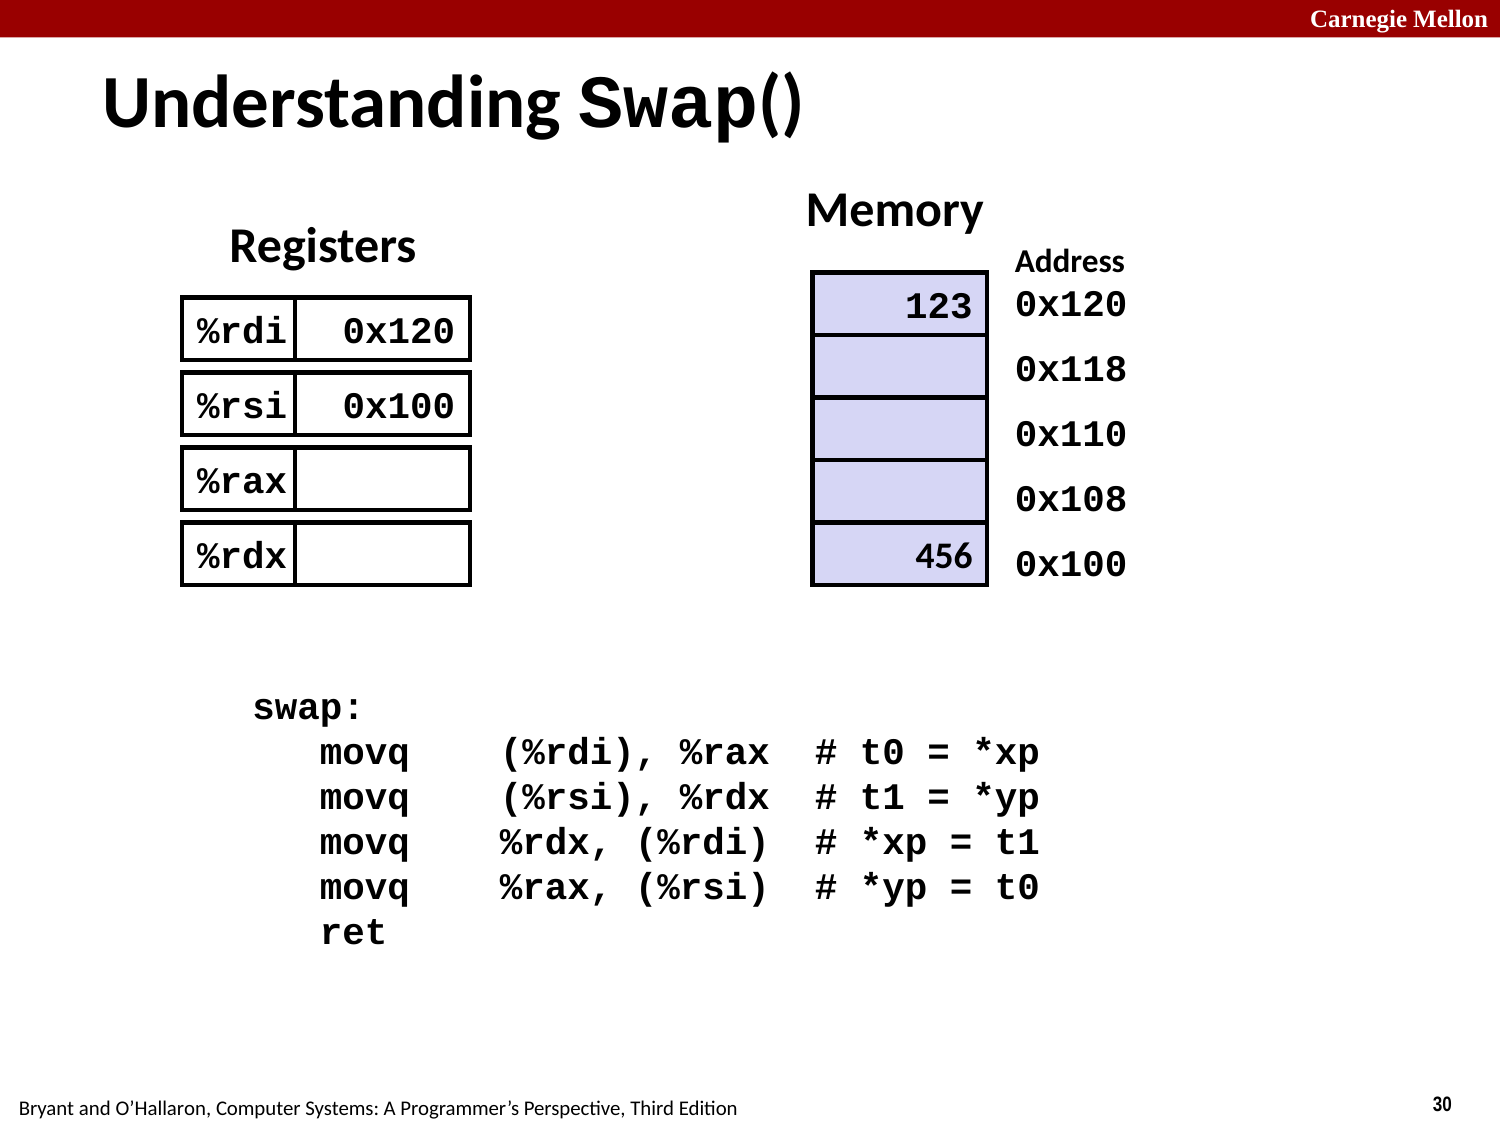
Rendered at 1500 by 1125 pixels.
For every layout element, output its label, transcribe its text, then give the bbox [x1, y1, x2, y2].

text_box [181, 297, 470, 586]
text_box Memory [790, 169, 1000, 245]
text_box swap: movq (%rdi), %rax # t0 = *xp movq (%rsi), %rdx # t1 = *yp movq %rdx, (%rdi) # *xp = t1 movq %rax, (%rsi) # *yp = t0 ret [237, 674, 1200, 960]
text_box [812, 460, 988, 522]
text_box [812, 335, 988, 397]
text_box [999, 231, 1201, 592]
title Understanding Swap() [87, 49, 1134, 145]
text_box 123 [812, 272, 988, 335]
text_box [812, 397, 988, 460]
text_box Registers [214, 205, 432, 281]
text_box 456 [812, 522, 988, 585]
